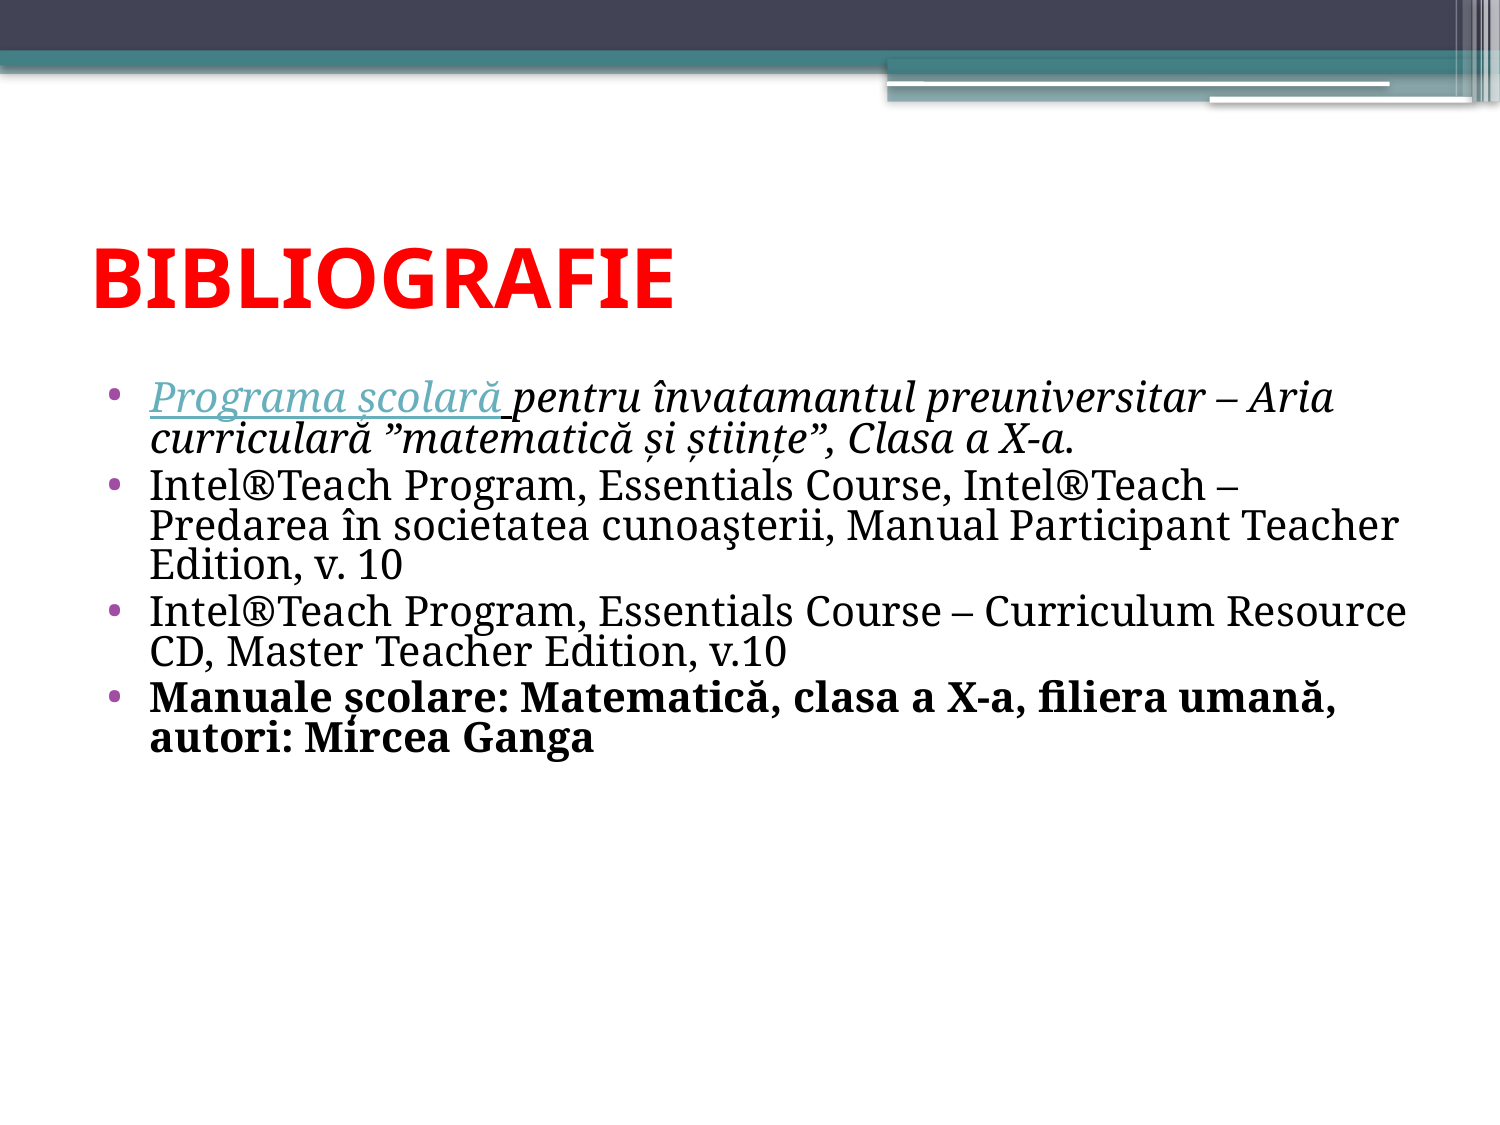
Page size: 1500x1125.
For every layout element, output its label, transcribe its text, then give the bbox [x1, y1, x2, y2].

title BIBLIOGRAFIE [75, 187, 1425, 363]
list Programa şcolară pentru învatamantul preuniversitar – Aria curriculară ”matematică și științe”, Clasa a X-a. Intel®Teach Program, Essentials Course, Intel®Teach – Predarea în societatea cunoaşterii, Manual Participant Teacher Edition, v. 10 Intel®Teach Program, Essentials Course – Curriculum Resource CD, Master Teacher Edition, v.10 Manuale şcolare: Matematică, clasa a X-a, filiera umană, autori: Mircea Ganga [75, 368, 1425, 1079]
